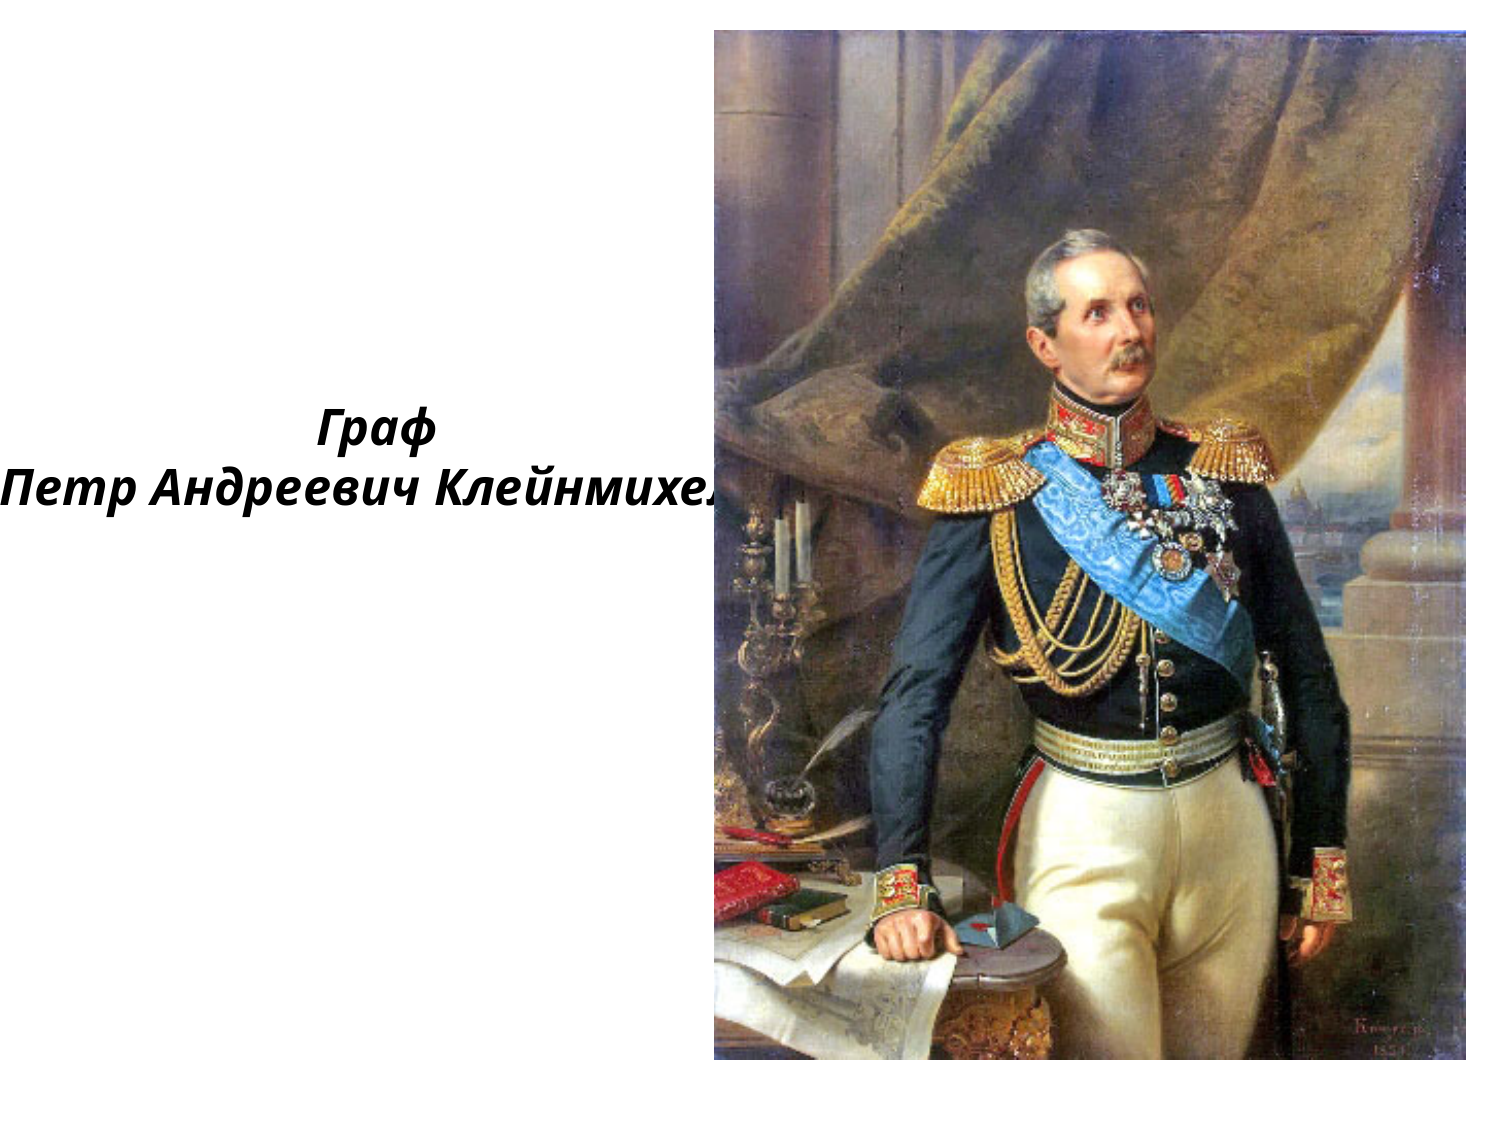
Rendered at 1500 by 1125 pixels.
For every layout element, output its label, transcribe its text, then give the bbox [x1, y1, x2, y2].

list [714, 30, 1467, 1061]
title Граф Петр Андреевич Клейнмихель [0, 361, 709, 550]
